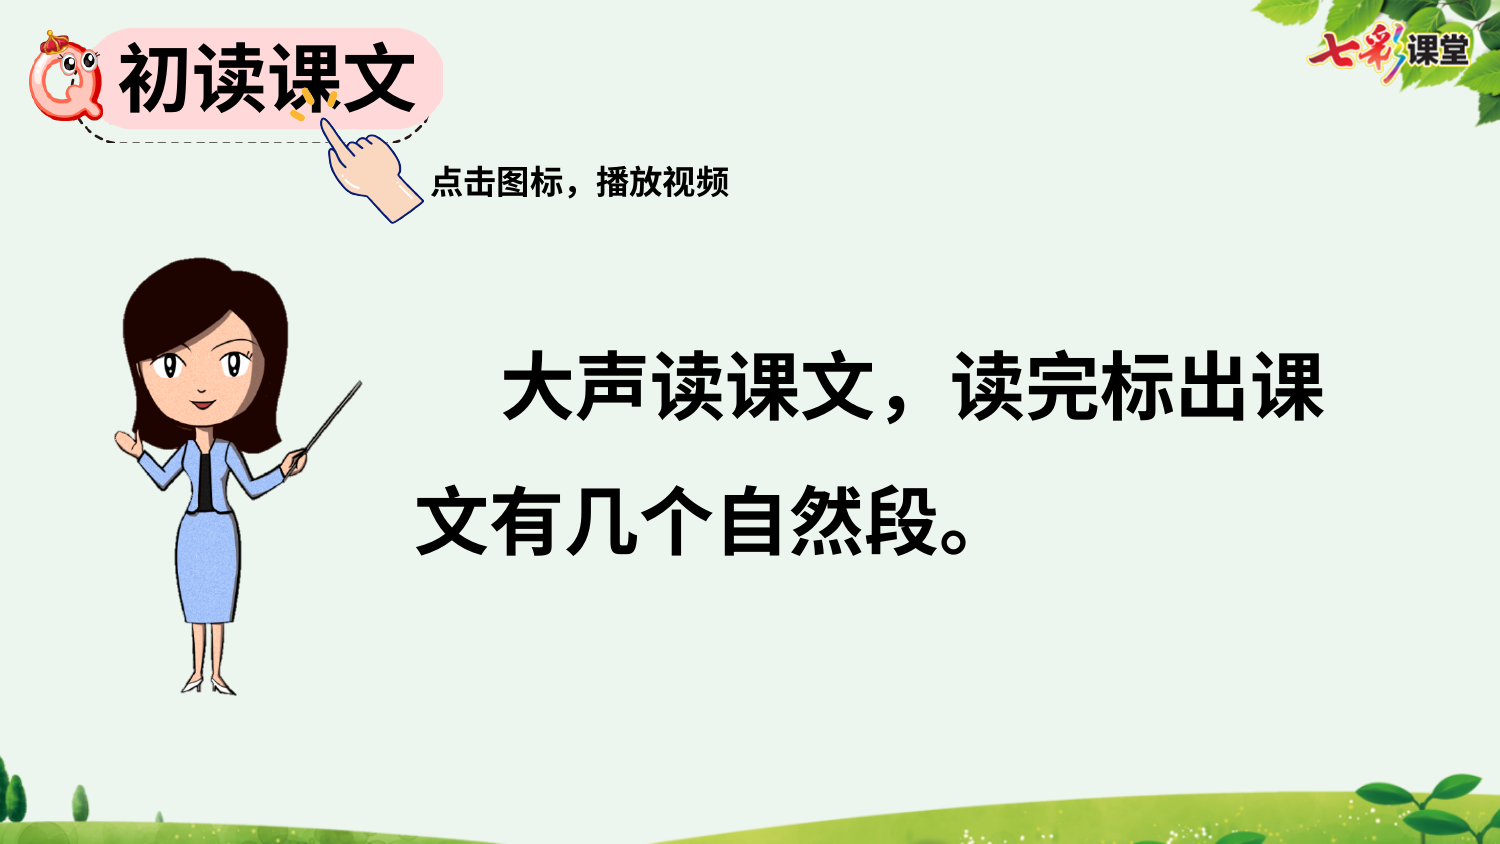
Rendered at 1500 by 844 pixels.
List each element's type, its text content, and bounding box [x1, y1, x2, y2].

text_box 大声读课文，读完标出课文有几个自然段。 [399, 287, 1392, 573]
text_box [29, 25, 455, 143]
picture [0, 0, 1500, 844]
text_box 点击图标，播放视频 [450, 155, 759, 207]
